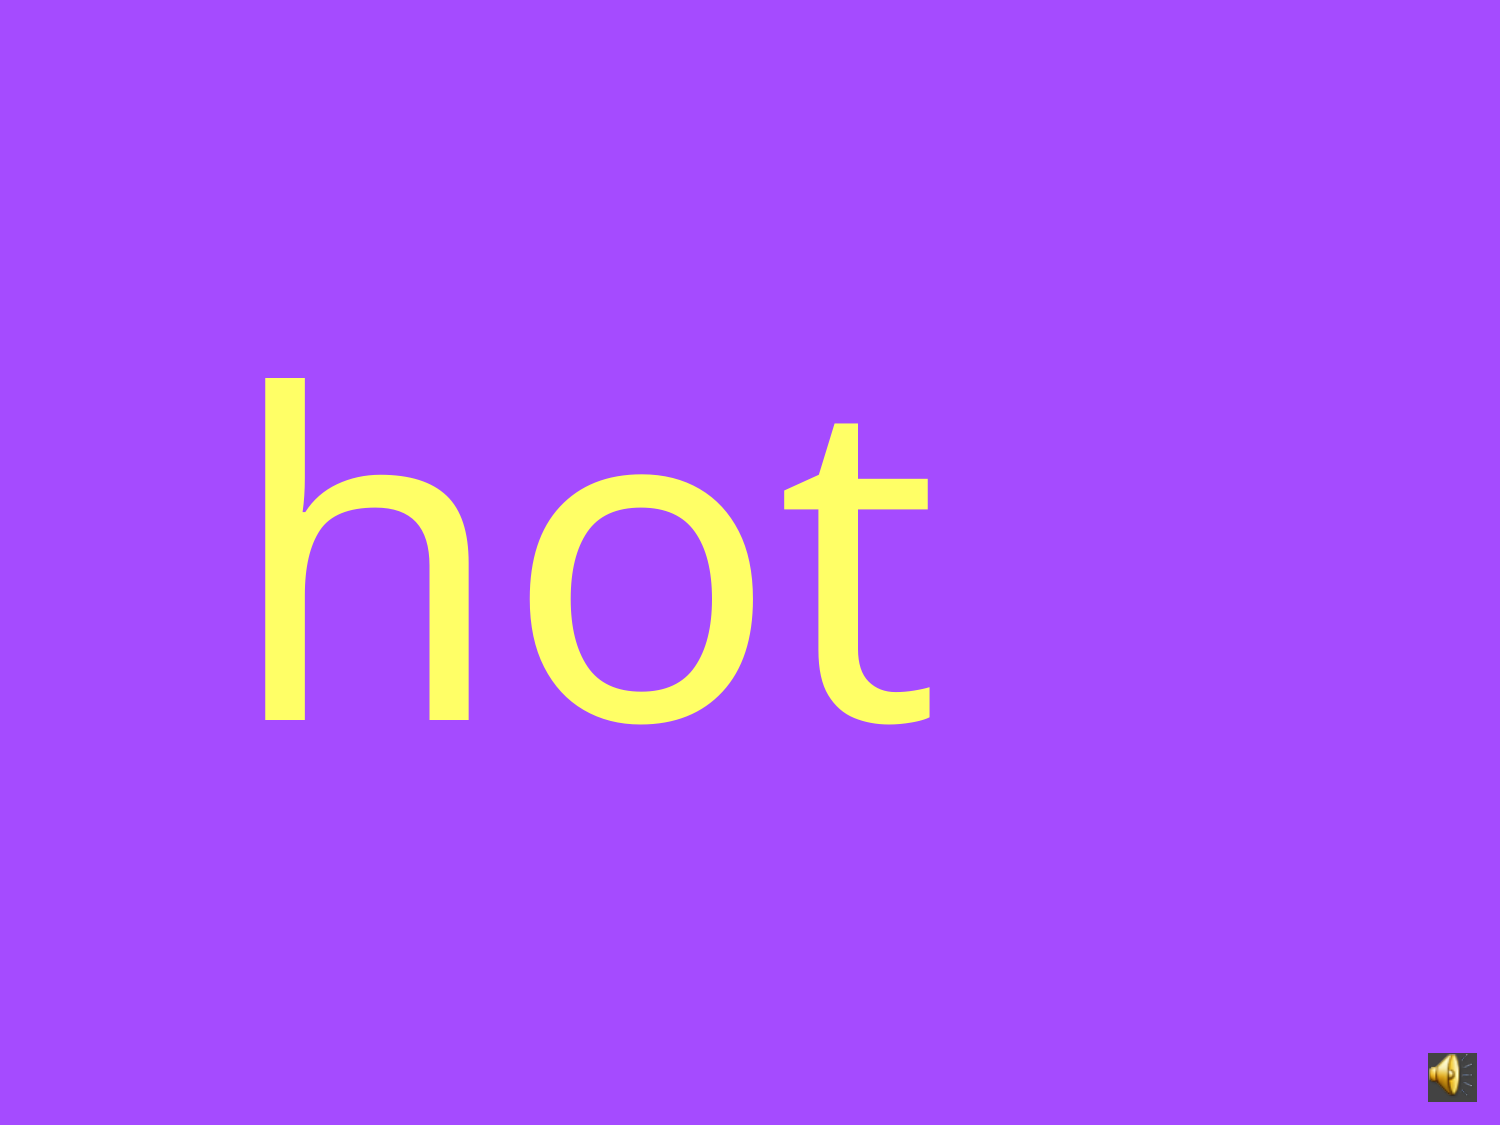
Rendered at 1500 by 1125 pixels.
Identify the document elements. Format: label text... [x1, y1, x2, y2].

picture [1427, 1052, 1478, 1103]
subtitle hot [212, 262, 1450, 763]
